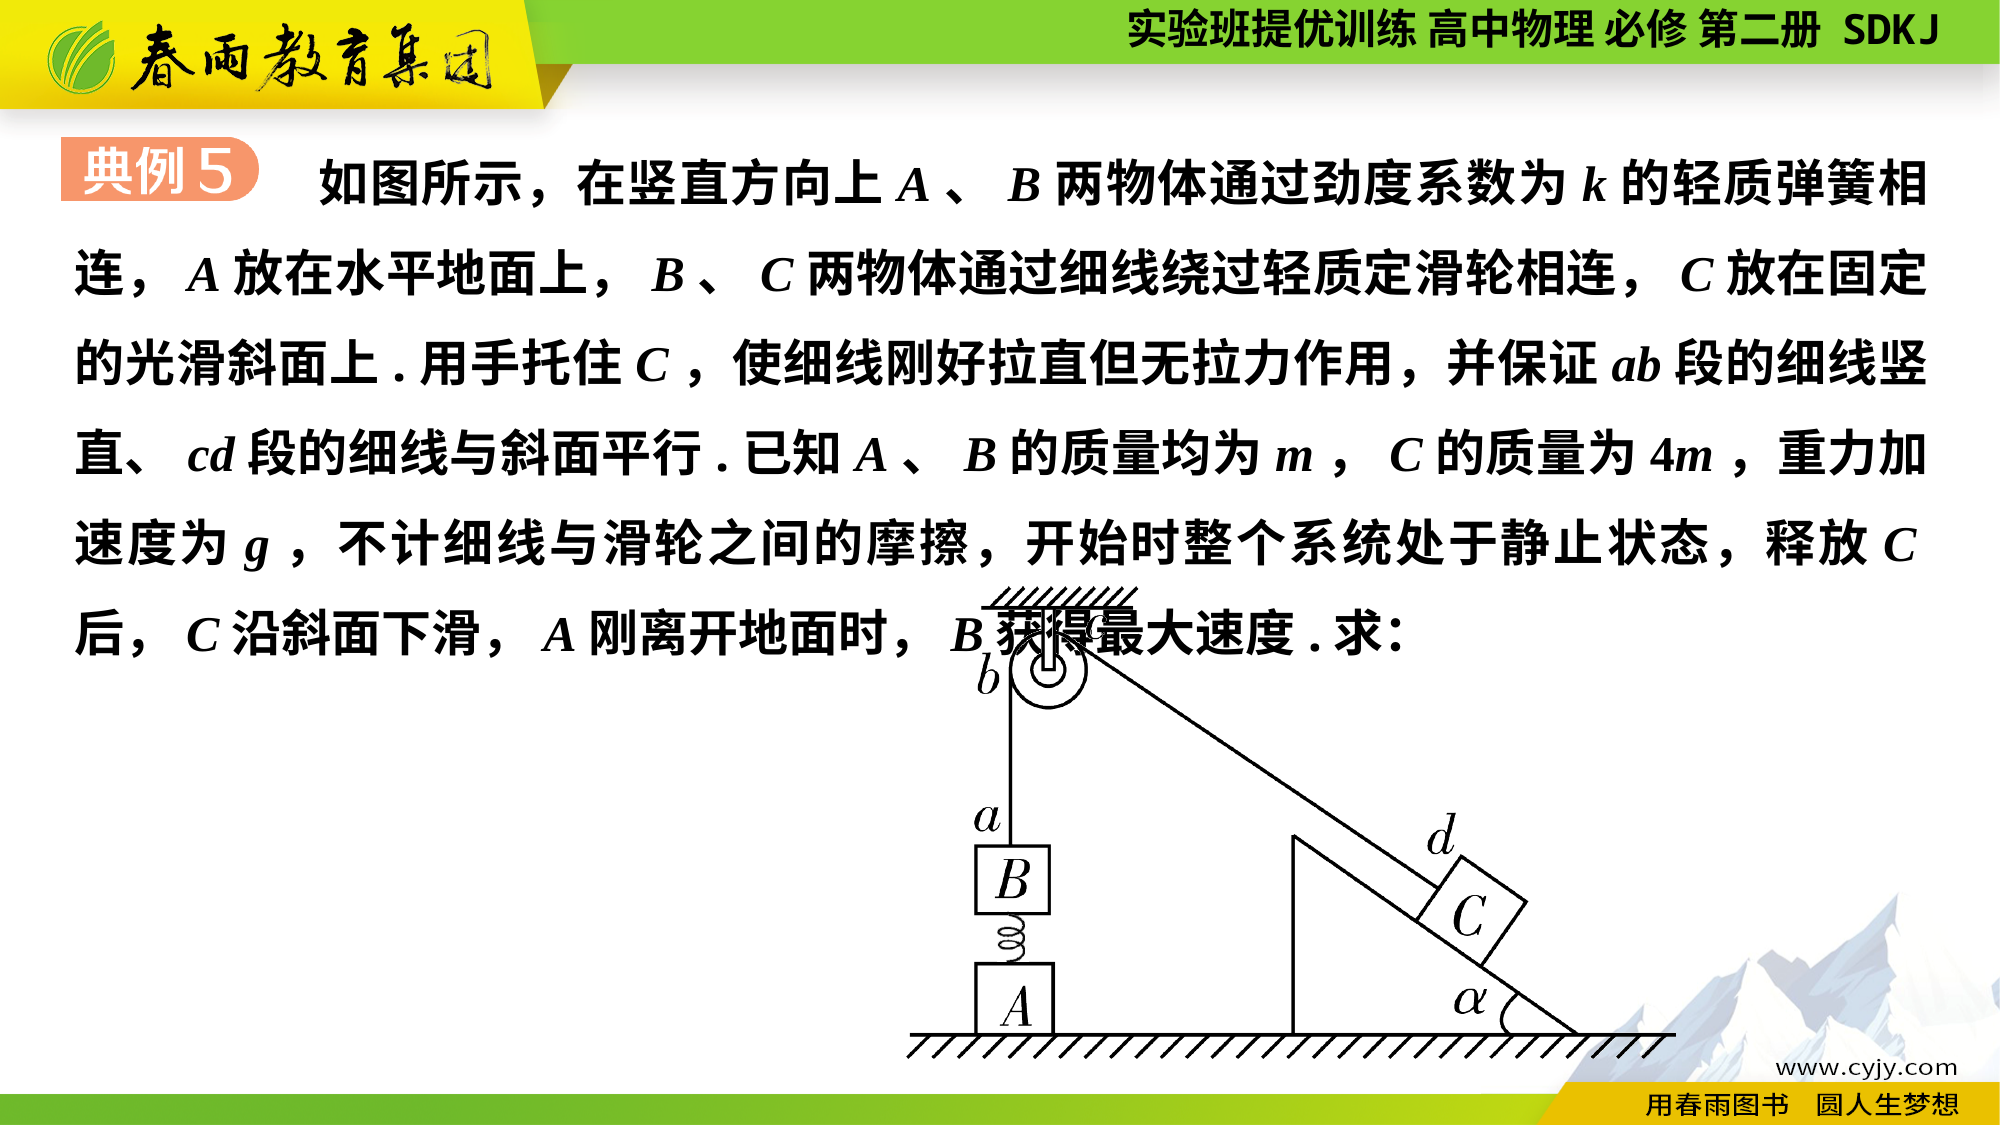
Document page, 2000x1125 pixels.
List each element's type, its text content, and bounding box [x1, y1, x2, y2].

list 如图所示，在竖直方向上A、B两物体通过劲度系数为k的轻质弹簧相连，A放在水平地面上，B、C两物体通过细线绕过轻质定滑轮相连，C放在固定的光滑斜面上.用手托住C，使细线刚好拉直但无拉力作用，并保证ab段的细线竖直、cd段的细线与斜面平行.已知A、B的质量均为m，C的质量为4m，重力加速度为g，不计细线与滑轮之间的摩擦，开始时整个系统处于静止状态，释放C后，C沿斜面下滑，A刚离开地面时，B获得最大速度.求： [59, 113, 1944, 663]
picture [0, 0, 2000, 1125]
